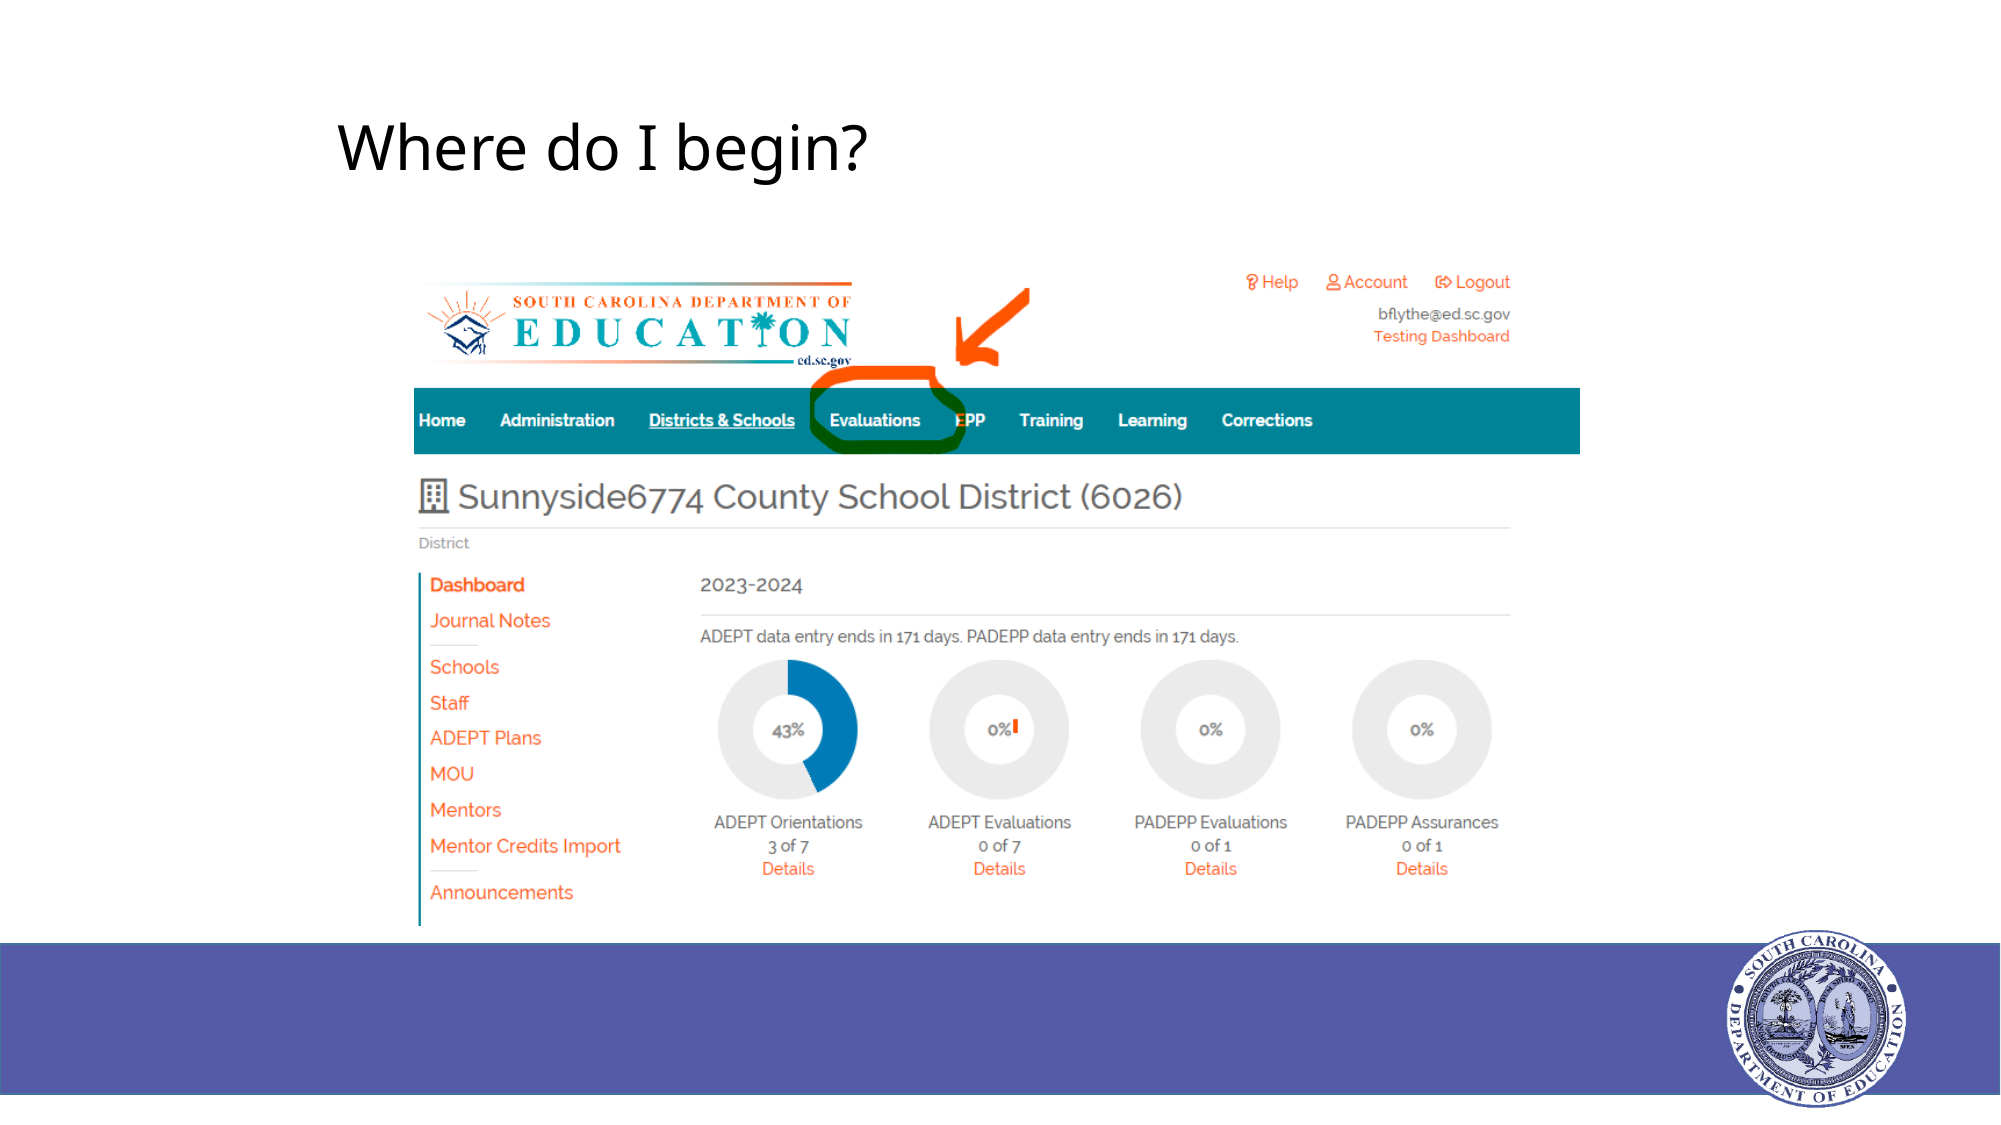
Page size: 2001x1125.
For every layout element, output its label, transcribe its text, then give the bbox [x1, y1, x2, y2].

picture [1723, 928, 1907, 1109]
title Where do I begin? [322, 59, 1673, 240]
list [414, 273, 1580, 926]
